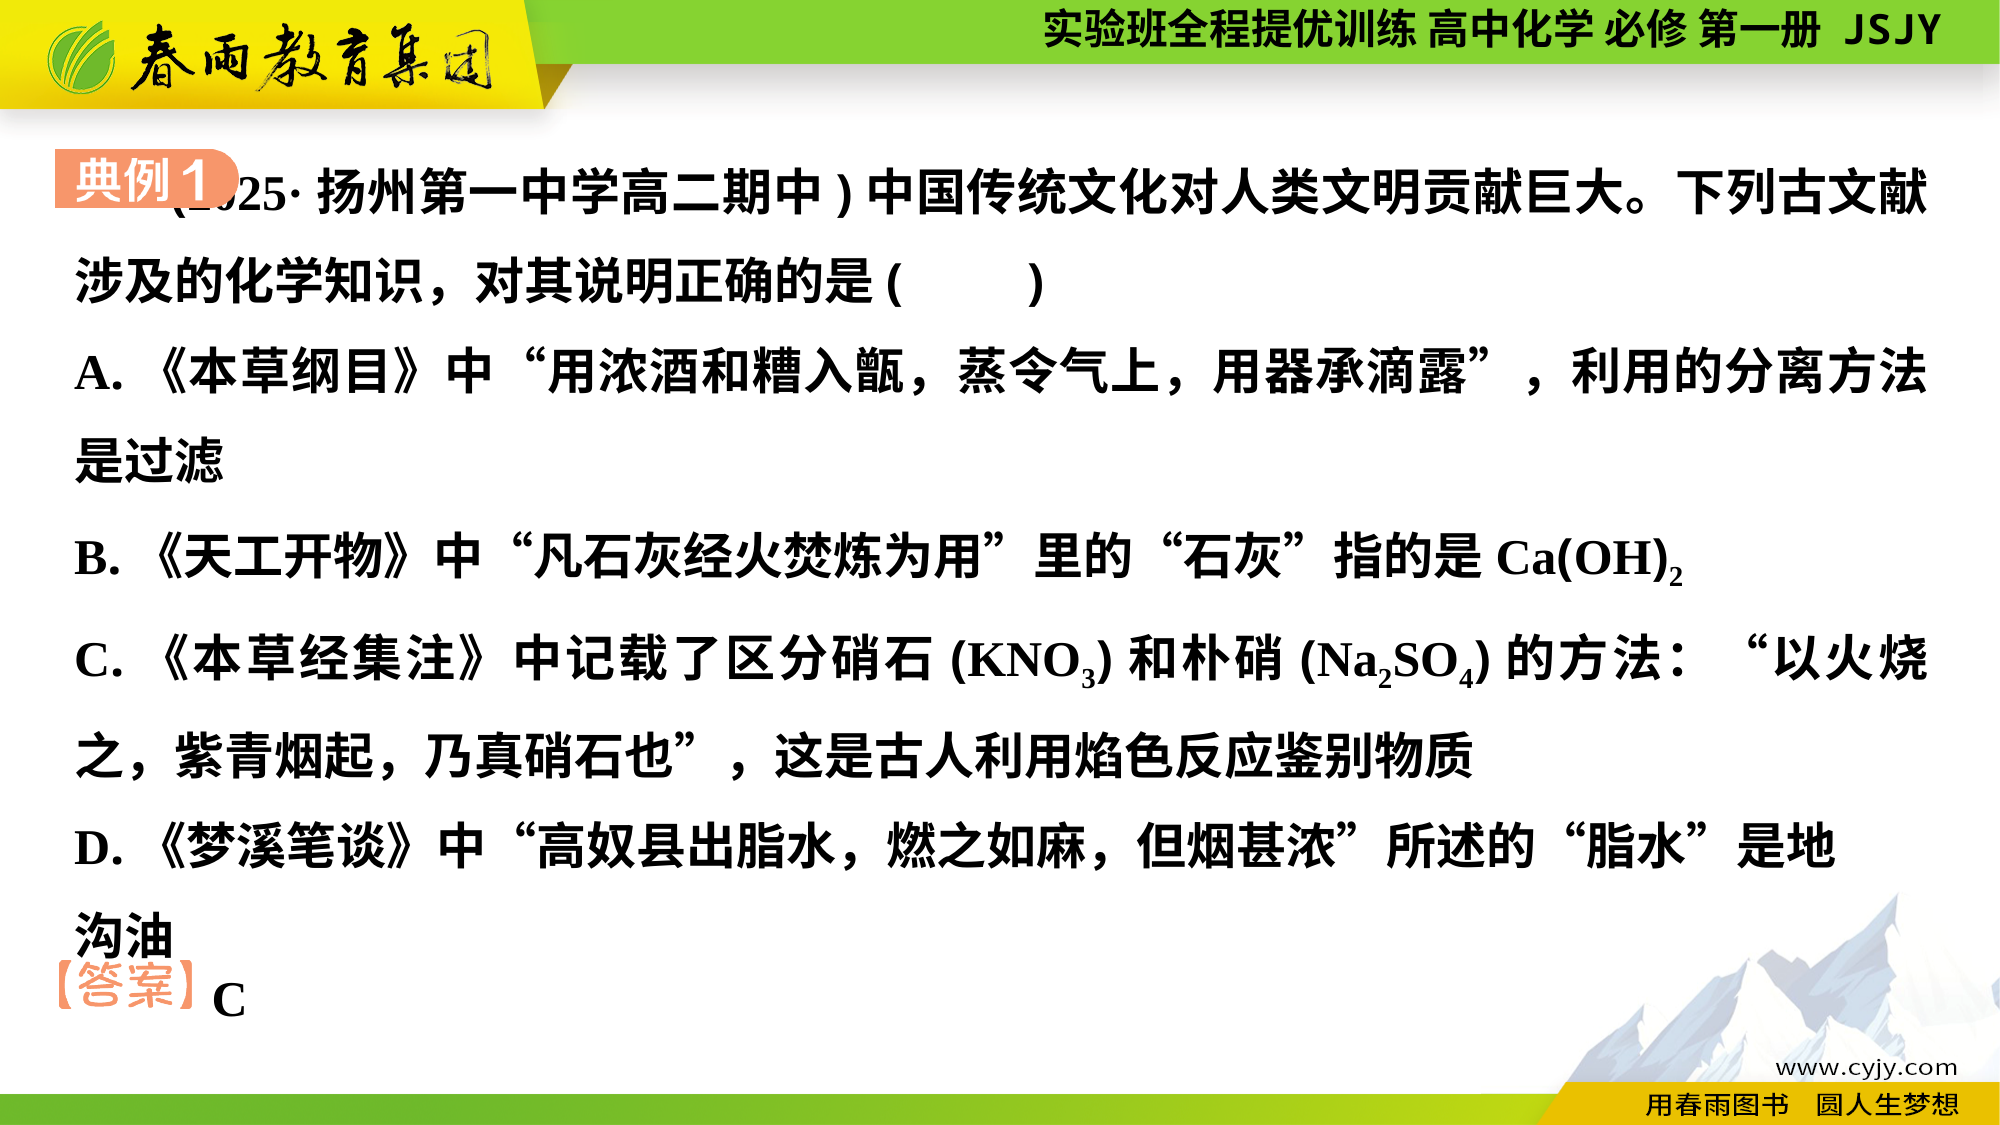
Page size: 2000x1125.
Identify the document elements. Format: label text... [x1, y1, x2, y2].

list (2025·扬州第一中学高二期中)中国传统文化对人类文明贡献巨大。下列古文献涉及的化学知识，对其说明正确的是( ) A.《本草纲目》中“用浓酒和糟入甑，蒸令气上，用器承滴露”，利用的分离方法是过滤 B.《天工开物》中“凡石灰经火焚炼为用”里的“石灰”指的是Ca(OH)2 C.《本草经集注》中记载了区分硝石(KNO3)和朴硝(Na2SO4)的方法：“以火烧之，紫青烟起，乃真硝石也”，这是古人利用焰色反应鉴别物质 D.《梦溪笔谈》中“高奴县出脂水，燃之如麻，但烟甚浓”所述的“脂水”是地 沟油 [59, 122, 1944, 928]
text_box C [59, 928, 1944, 1034]
picture [0, 0, 2000, 1125]
